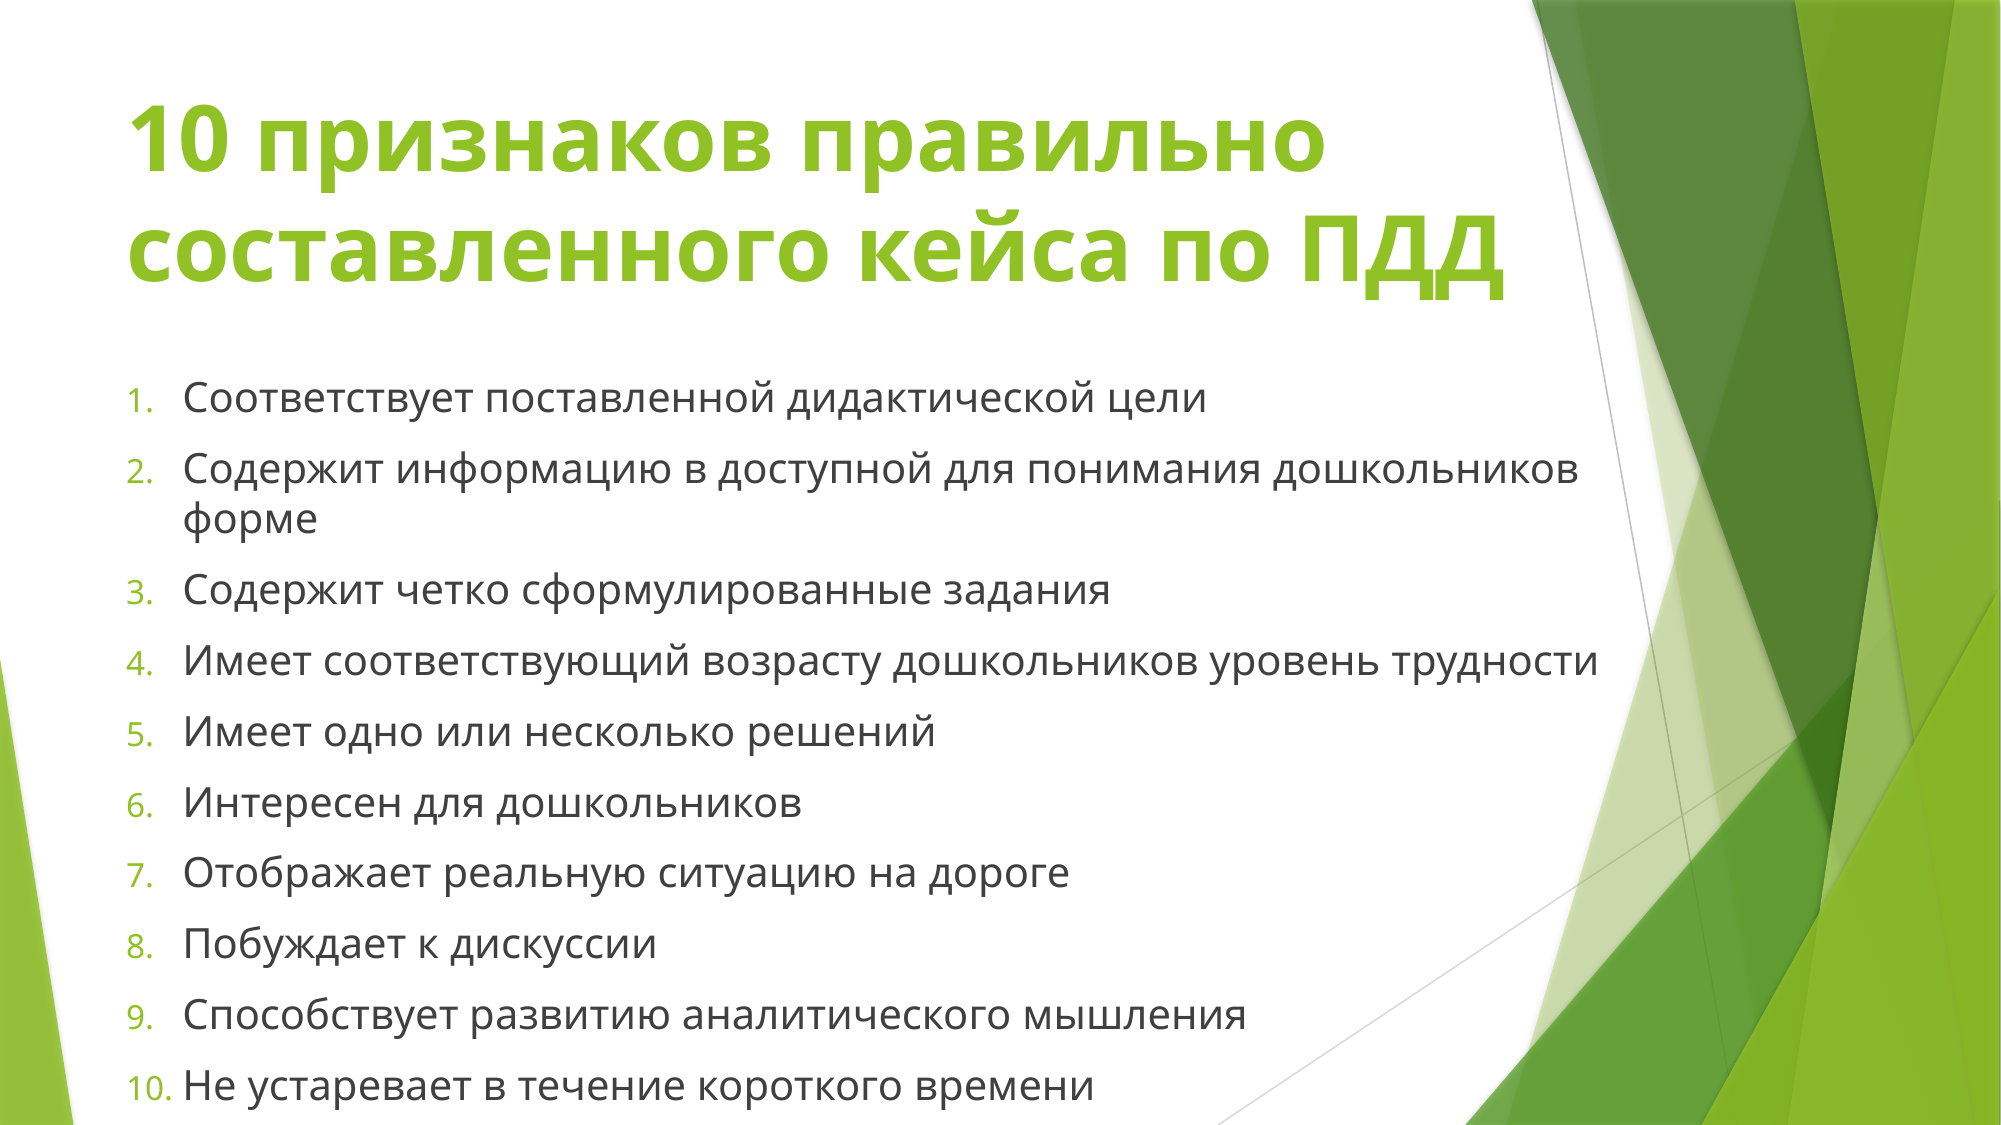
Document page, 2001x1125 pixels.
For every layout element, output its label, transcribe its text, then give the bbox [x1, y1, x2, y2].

title 10 признаков правильно составленного кейса по ПДД [111, 72, 1564, 290]
list Соответствует поставленной дидактической цели Содержит информацию в доступной для понимания дошкольников форме Содержит четко сформулированные задания Имеет соответствующий возрасту дошкольников уровень трудности Имеет одно или несколько решений Интересен для дошкольников Отображает реальную ситуацию на дороге Побуждает к дискуссии Способствует развитию аналитического мышления Не устаревает в течение короткого времени [111, 363, 1680, 1001]
